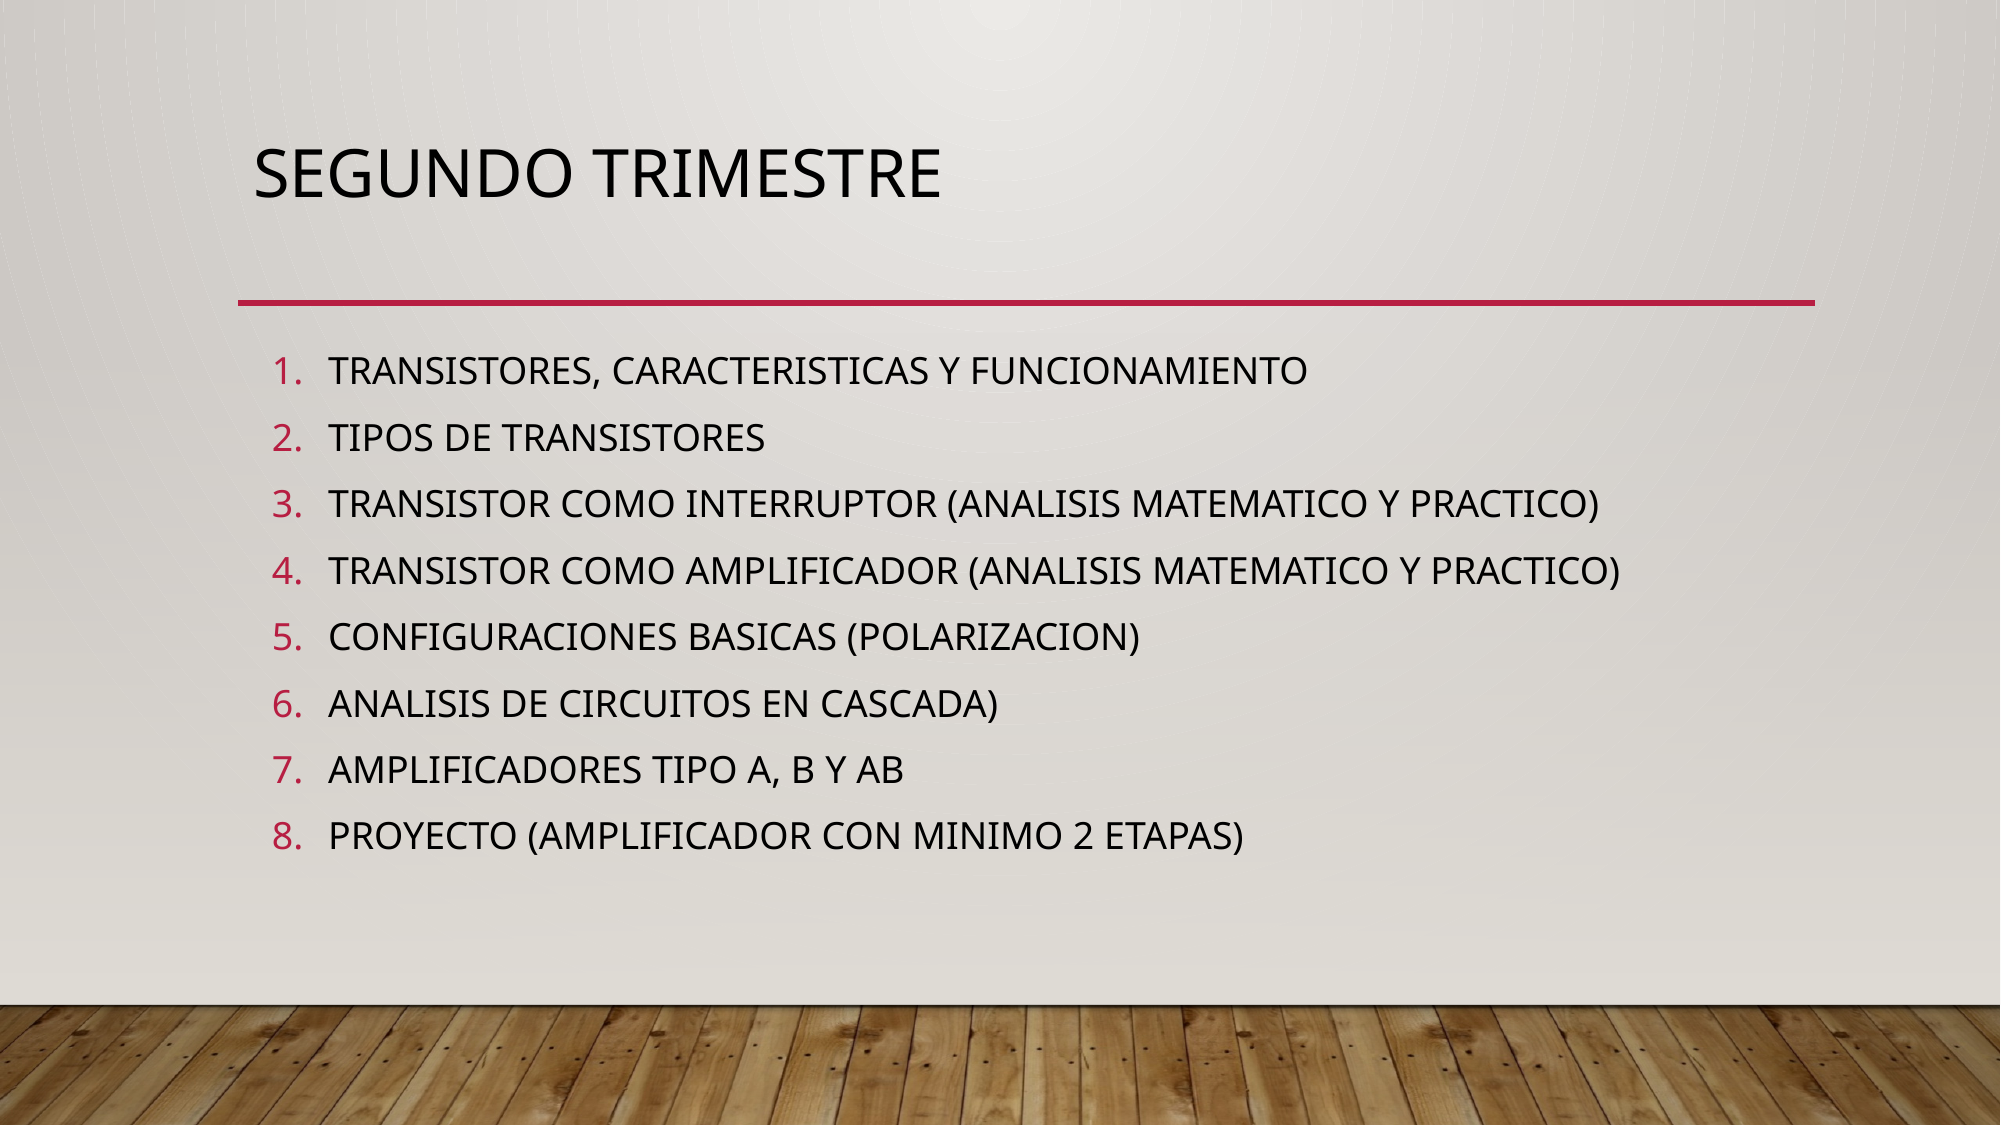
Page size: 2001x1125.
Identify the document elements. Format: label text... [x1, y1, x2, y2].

title SEGUNDO TRIMESTRE [238, 131, 1814, 305]
text_box TRANSISTORES, CARACTERISTICAS Y FUNCIONAMIENTO TIPOS DE TRANSISTORES TRANSISTOR COMO INTERRUPTOR (ANALISIS MATEMATICO Y PRACTICO) TRANSISTOR COMO AMPLIFICADOR (ANALISIS MATEMATICO Y PRACTICO) CONFIGURACIONES BASICAS (POLARIZACION) ANALISIS DE CIRCUITOS EN CASCADA) AMPLIFICADORES TIPO A, B Y AB PROYECTO (AMPLIFICADOR CON MINIMO 2 ETAPAS) [238, 330, 1814, 897]
picture [0, 1005, 2000, 1125]
